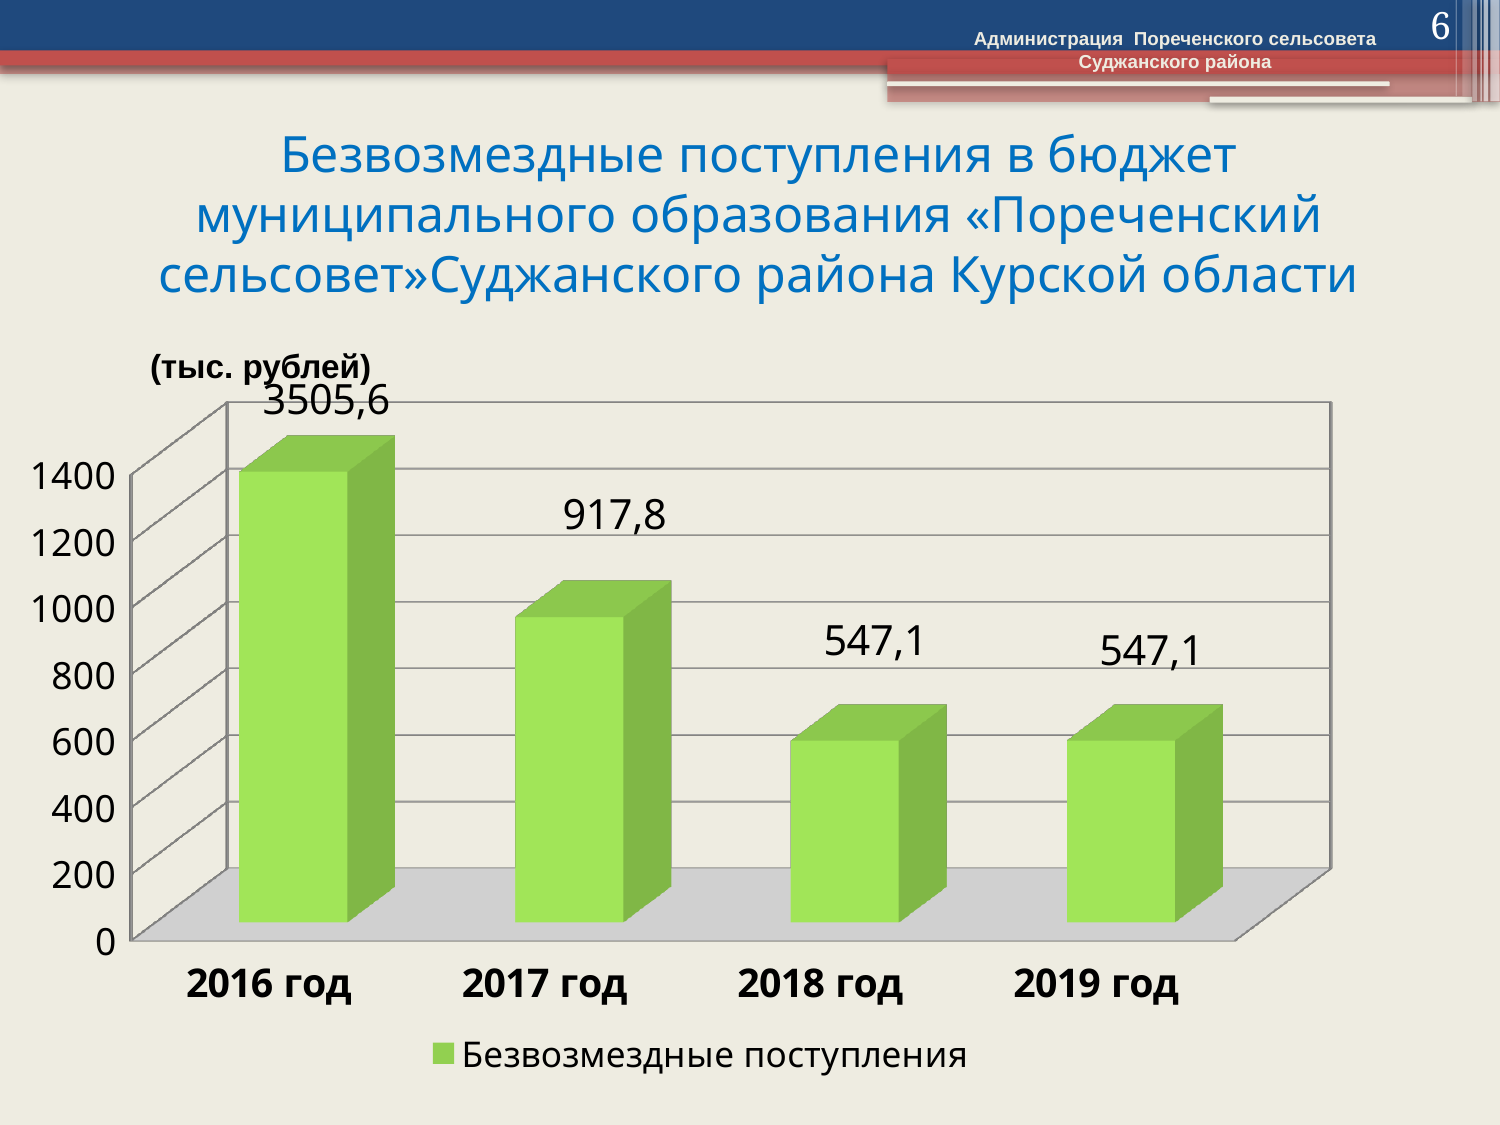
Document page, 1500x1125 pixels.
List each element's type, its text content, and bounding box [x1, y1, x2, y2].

chart [29, 367, 1355, 1093]
slide_number 6 [1340, 0, 1466, 61]
title Безвозмездные поступления в бюджет муниципального образования «Пореченский сельсовет»Суджанского района Курской области [17, 125, 1500, 301]
text_box (тыс. рублей) [135, 337, 408, 365]
text_box Администрация Пореченского сельсовета Суджанского района [941, 19, 1409, 80]
